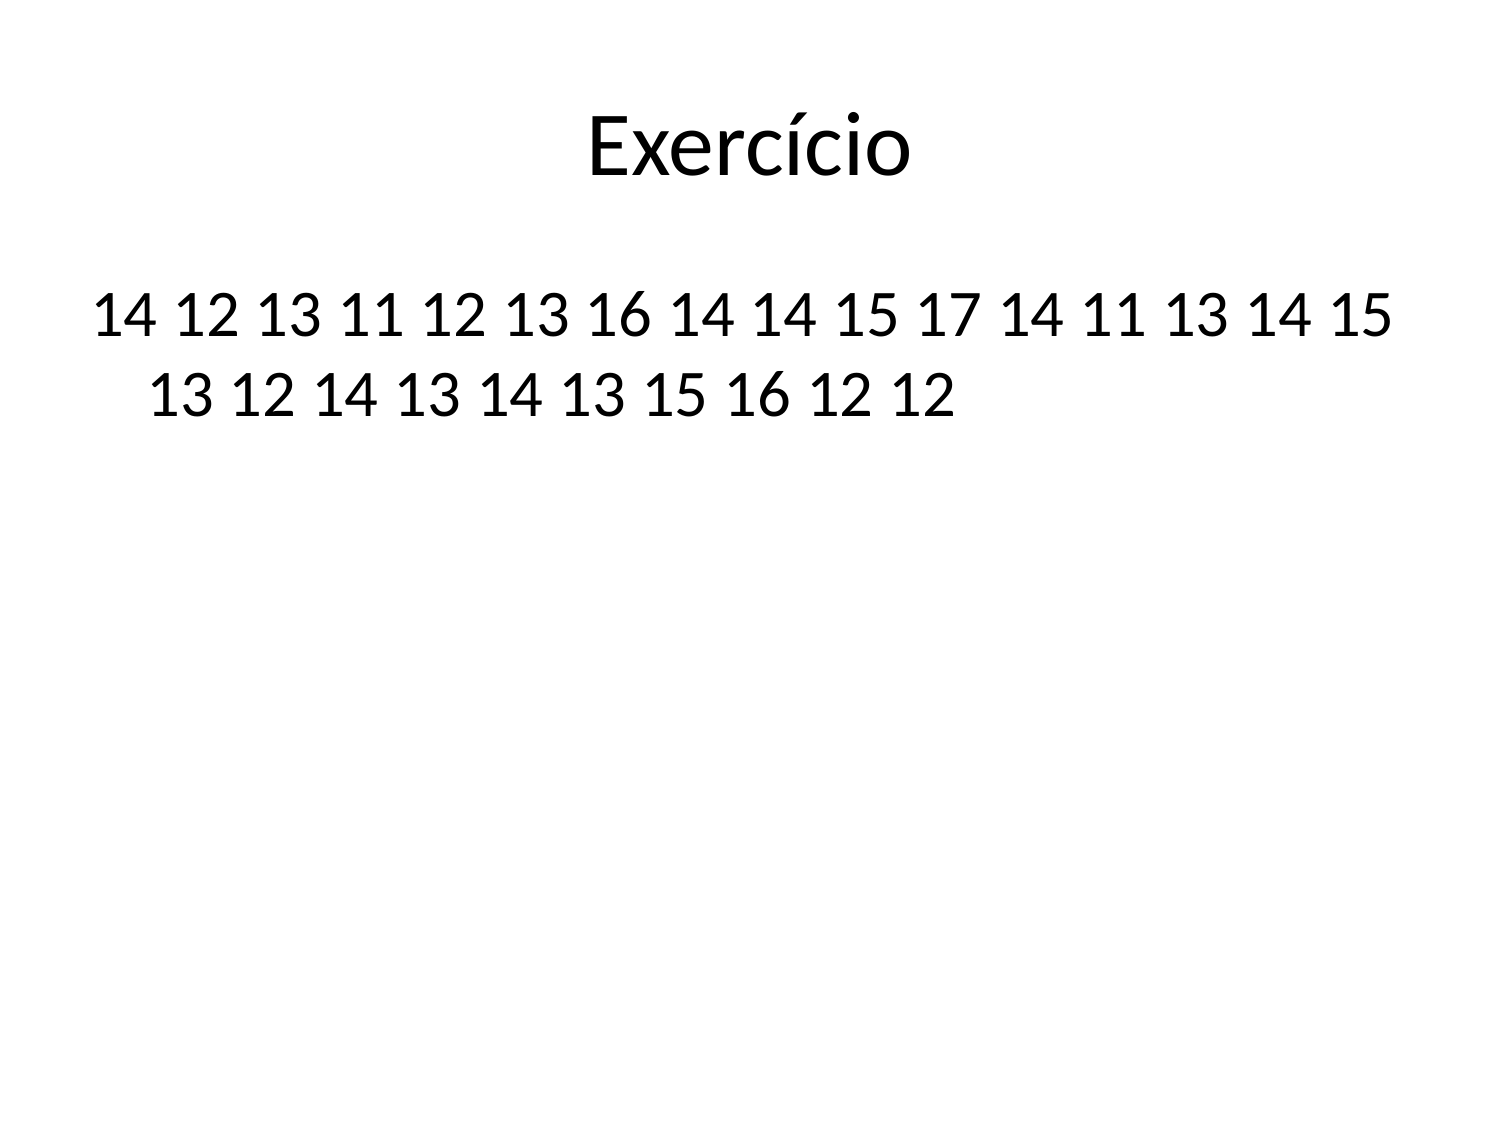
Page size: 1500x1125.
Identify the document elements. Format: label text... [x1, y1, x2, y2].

list 14 12 13 11 12 13 16 14 14 15 17 14 11 13 14 15 13 12 14 13 14 13 15 16 12 12 [75, 262, 1425, 1005]
title Exercício [75, 45, 1425, 233]
